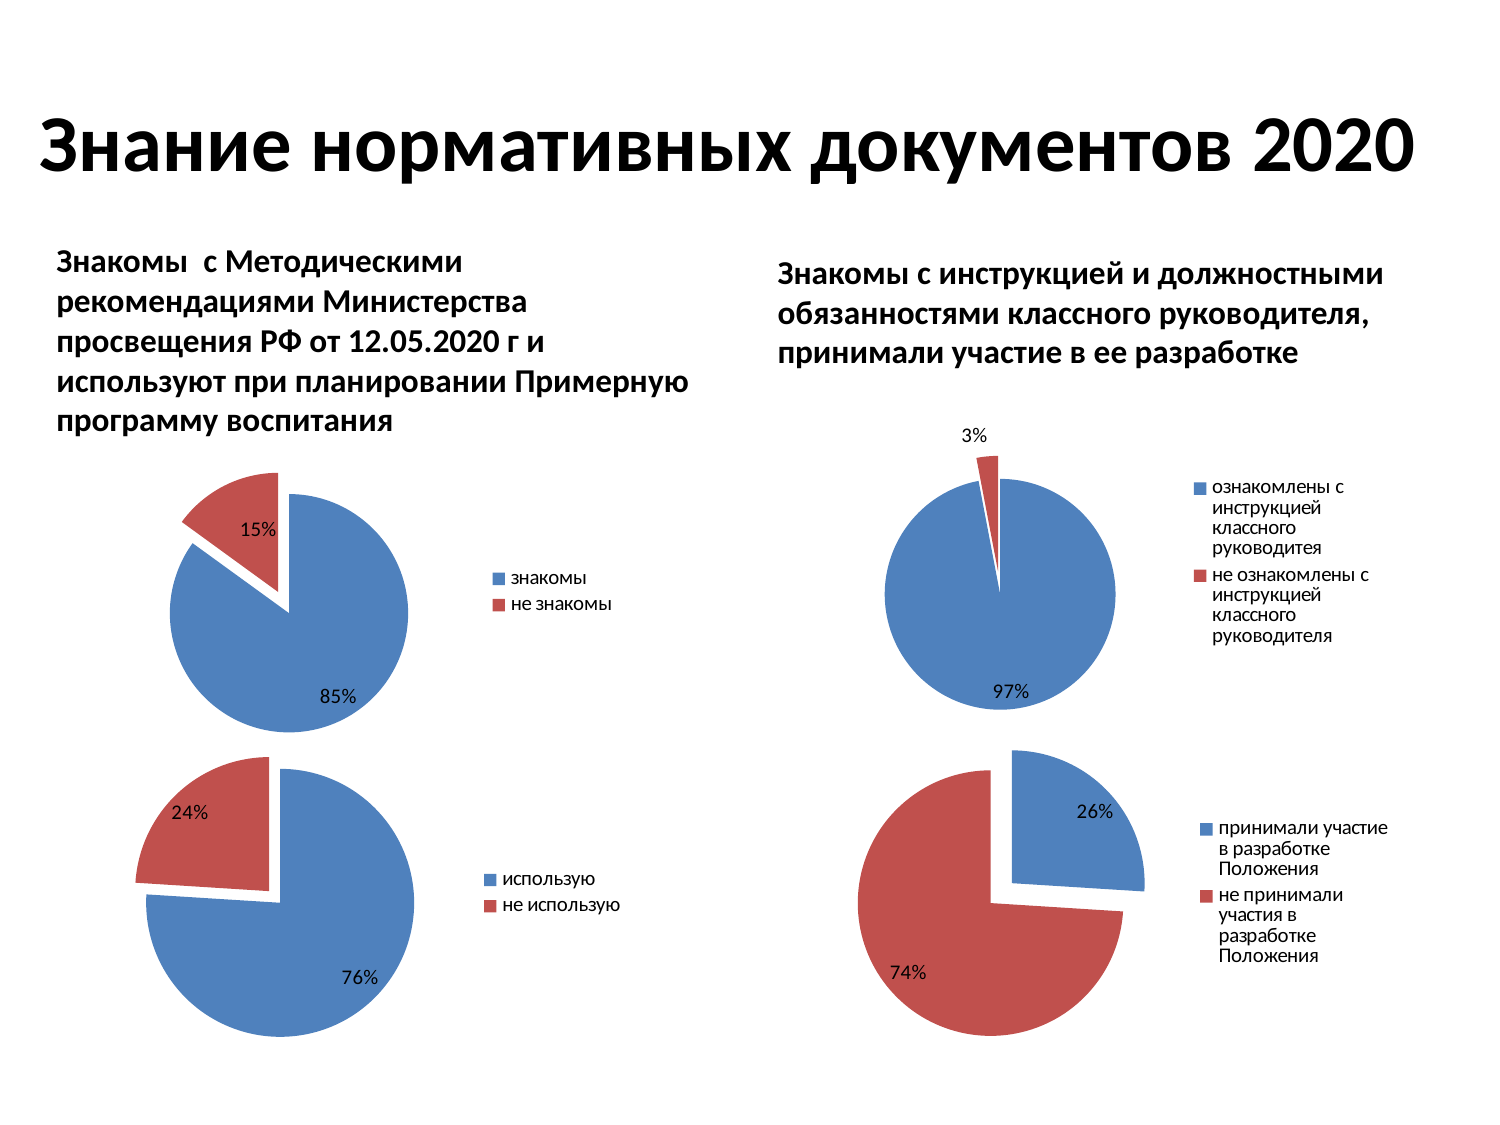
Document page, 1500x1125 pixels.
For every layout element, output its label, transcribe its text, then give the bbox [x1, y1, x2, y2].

list Знакомы с инструкцией и должностными обязанностями классного руководителя, принимали участие в ее разработке [762, 243, 1425, 1005]
chart [64, 444, 644, 1047]
chart [808, 739, 1407, 1048]
chart [808, 408, 1389, 717]
title Знание нормативных документов 2020 [17, 45, 1459, 233]
list Знакомы с Методическими рекомендациями Министерства просвещения РФ от 12.05.2020 г и используют при планировании Примерную программу воспитания [41, 231, 738, 1005]
